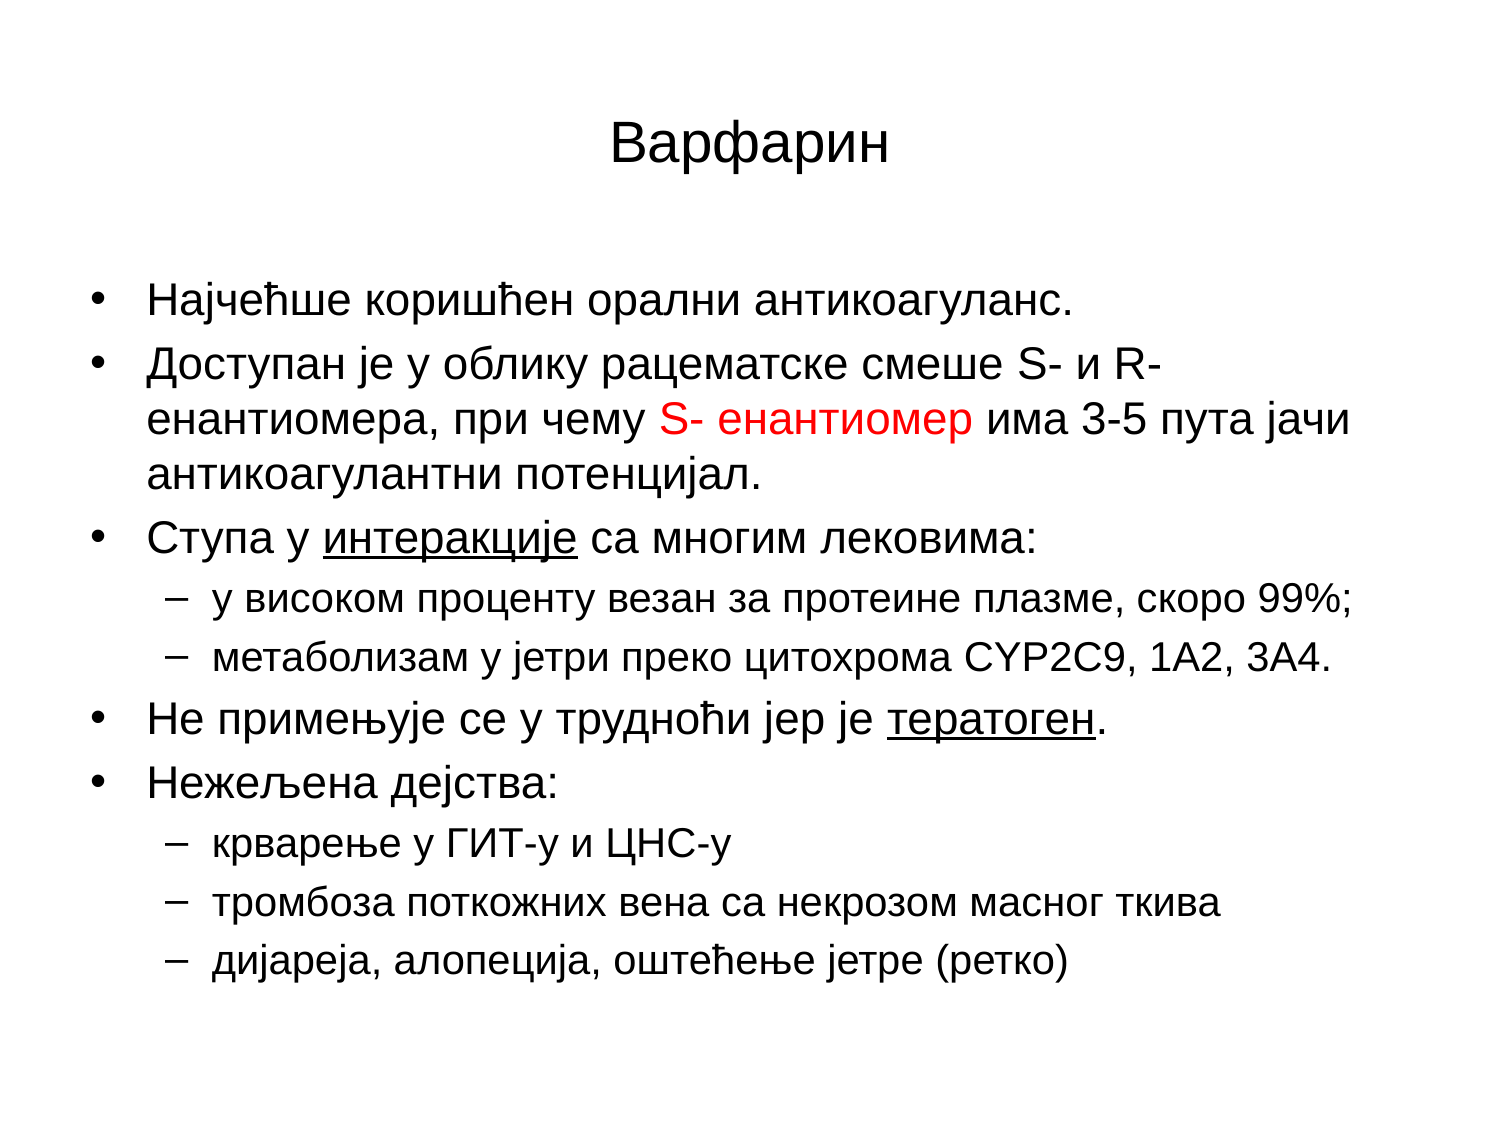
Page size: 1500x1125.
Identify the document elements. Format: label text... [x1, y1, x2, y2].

list Најчећше коришћен орални антикоагуланс. Доступан је у облику рацематске смеше S- и R-енантиомера, при чему S- енантиомер има 3-5 пута јачи антикоагулантни потенцијал. Ступа у интеракције са многим лековима: у високом проценту везан за протеине плазме, скоро 99%; метаболизам у јетри преко цитохрома CYP2C9, 1A2, 3A4. Не примењује се у трудноћи јер је тератоген. Нежељена дејства: крварење у ГИТ-у и ЦНС-у тромбоза поткожних вена са некрозом масног ткива дијареја, алопеција, оштећење јетре (ретко) [75, 262, 1425, 1005]
title Варфарин [75, 45, 1425, 233]
